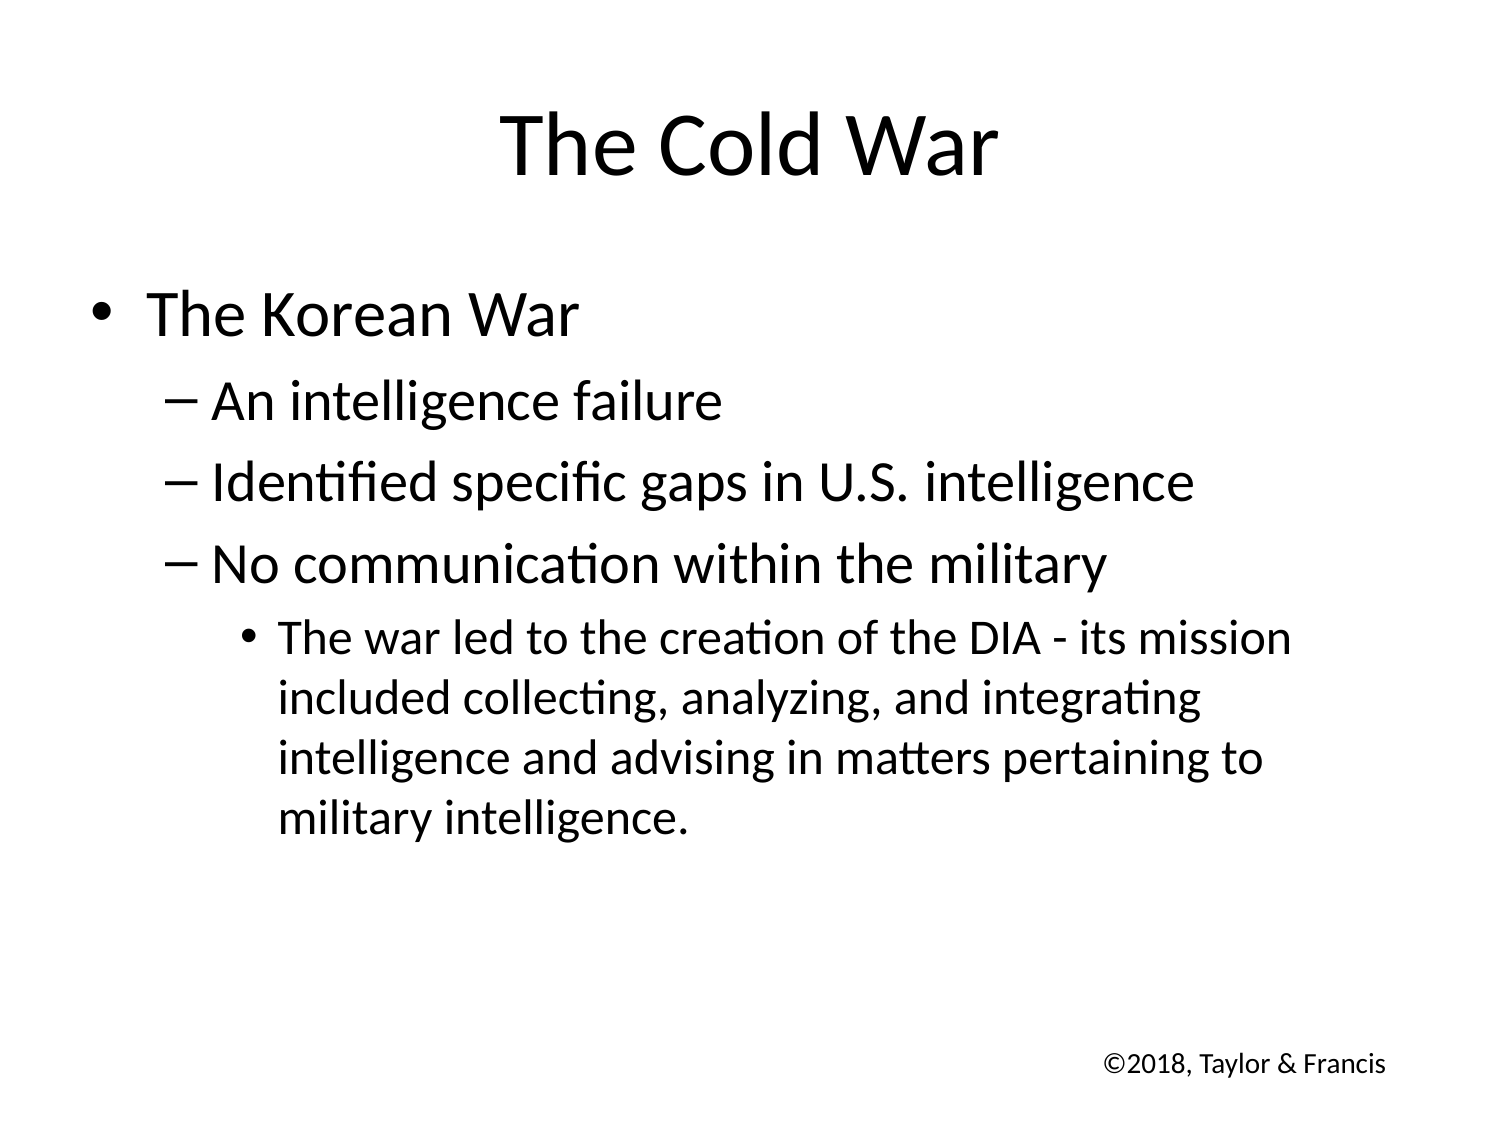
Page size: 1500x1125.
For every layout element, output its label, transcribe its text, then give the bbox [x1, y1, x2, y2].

list The Korean War An intelligence failure Identified specific gaps in U.S. intelligence No communication within the military The war led to the creation of the DIA - its mission included collecting, analyzing, and integrating intelligence and advising in matters pertaining to military intelligence. [75, 262, 1425, 1005]
title The Cold War [75, 45, 1425, 233]
text_box ©2018, Taylor & Francis [1087, 1037, 1463, 1082]
